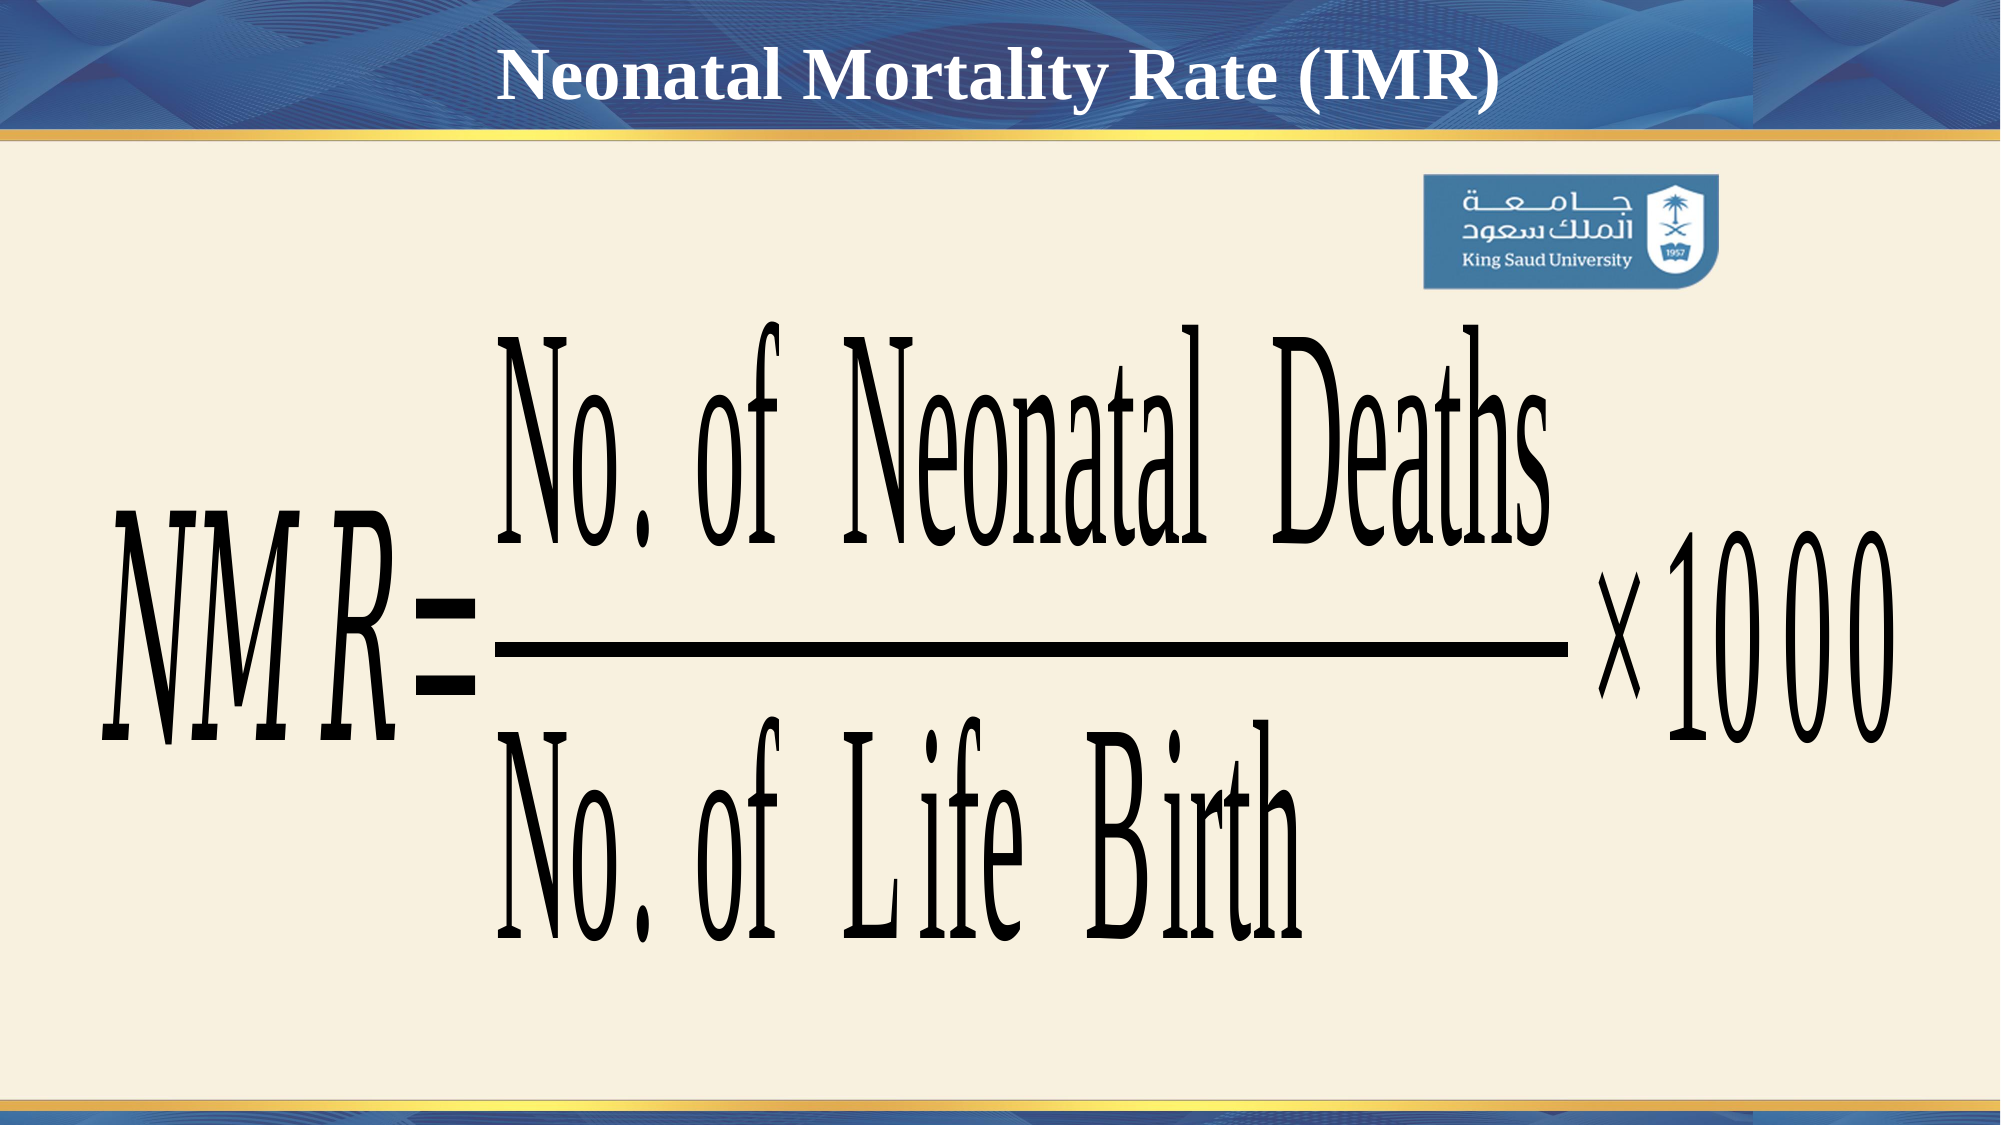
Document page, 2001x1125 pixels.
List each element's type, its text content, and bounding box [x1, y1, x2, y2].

title Neonatal Mortality Rate (IMR) [93, 6, 1906, 144]
picture [0, 0, 2001, 1125]
